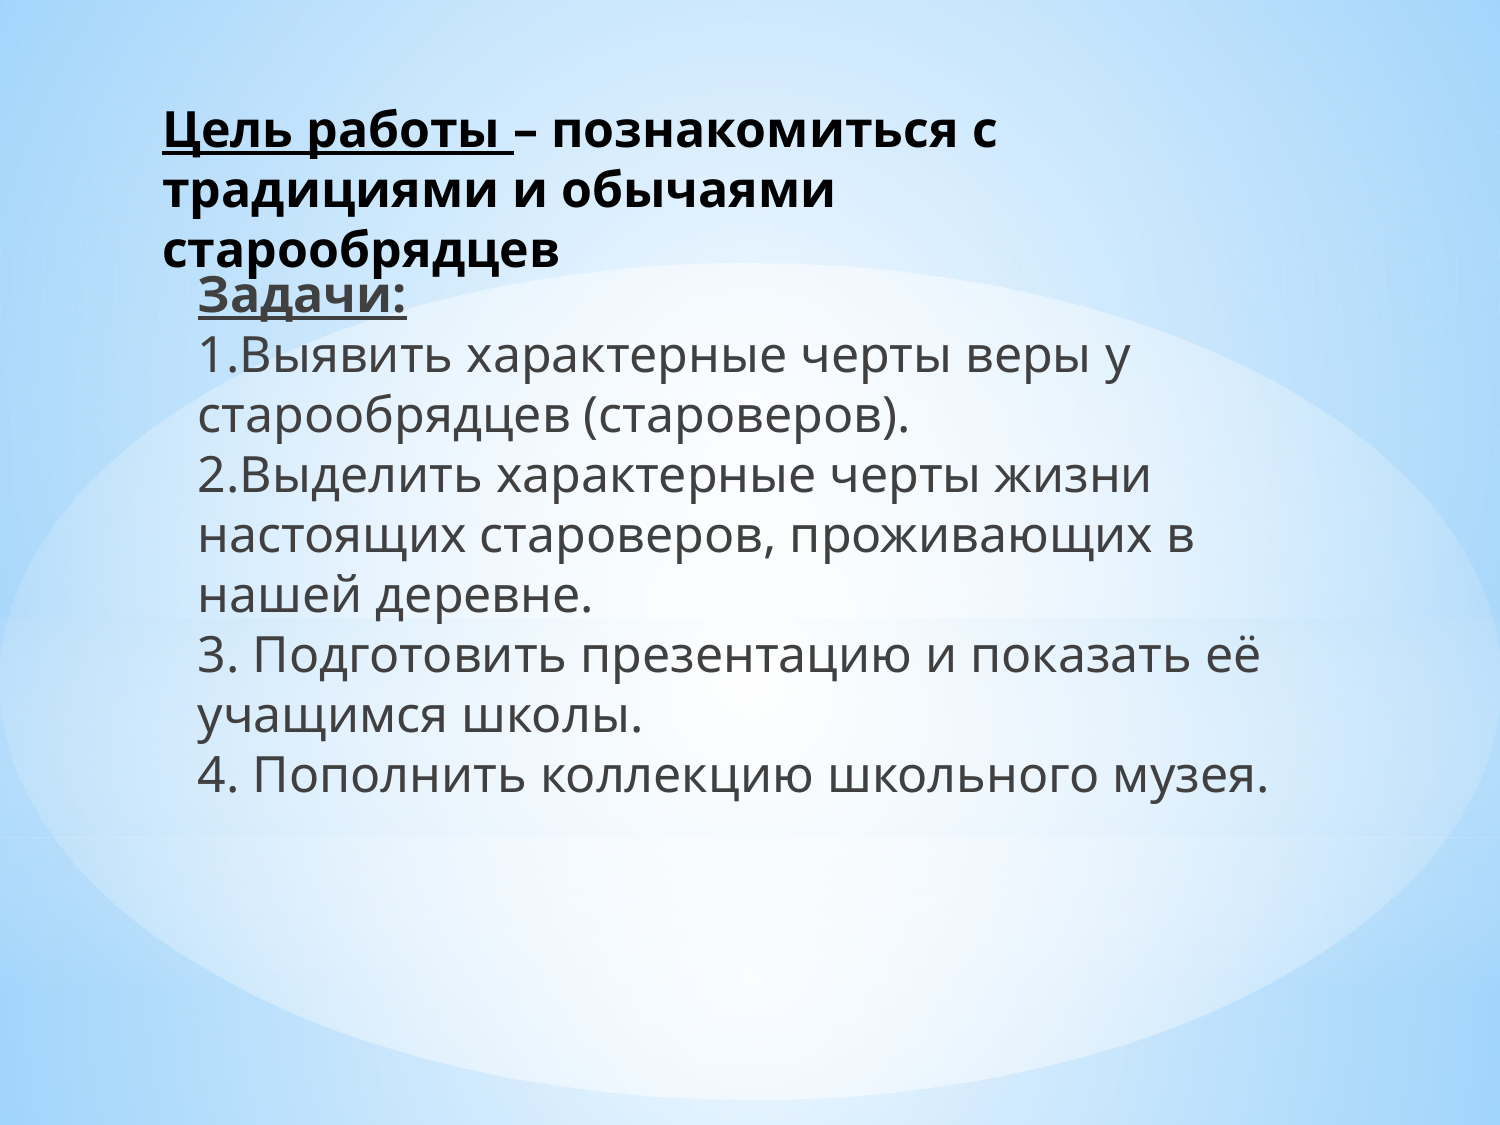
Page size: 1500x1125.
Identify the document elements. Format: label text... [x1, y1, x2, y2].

text_box Задачи: 1.Выявить характерные черты веры у старообрядцев (староверов). 2.Выделить характерные черты жизни настоящих староверов, проживающих в нашей деревне. 3. Подготовить презентацию и показать её учащимся школы. 4. Пополнить коллекцию школьного музея. [182, 255, 1388, 1000]
text_box Цель работы – познакомиться с традициями и обычаями старообрядцев [147, 89, 1216, 338]
